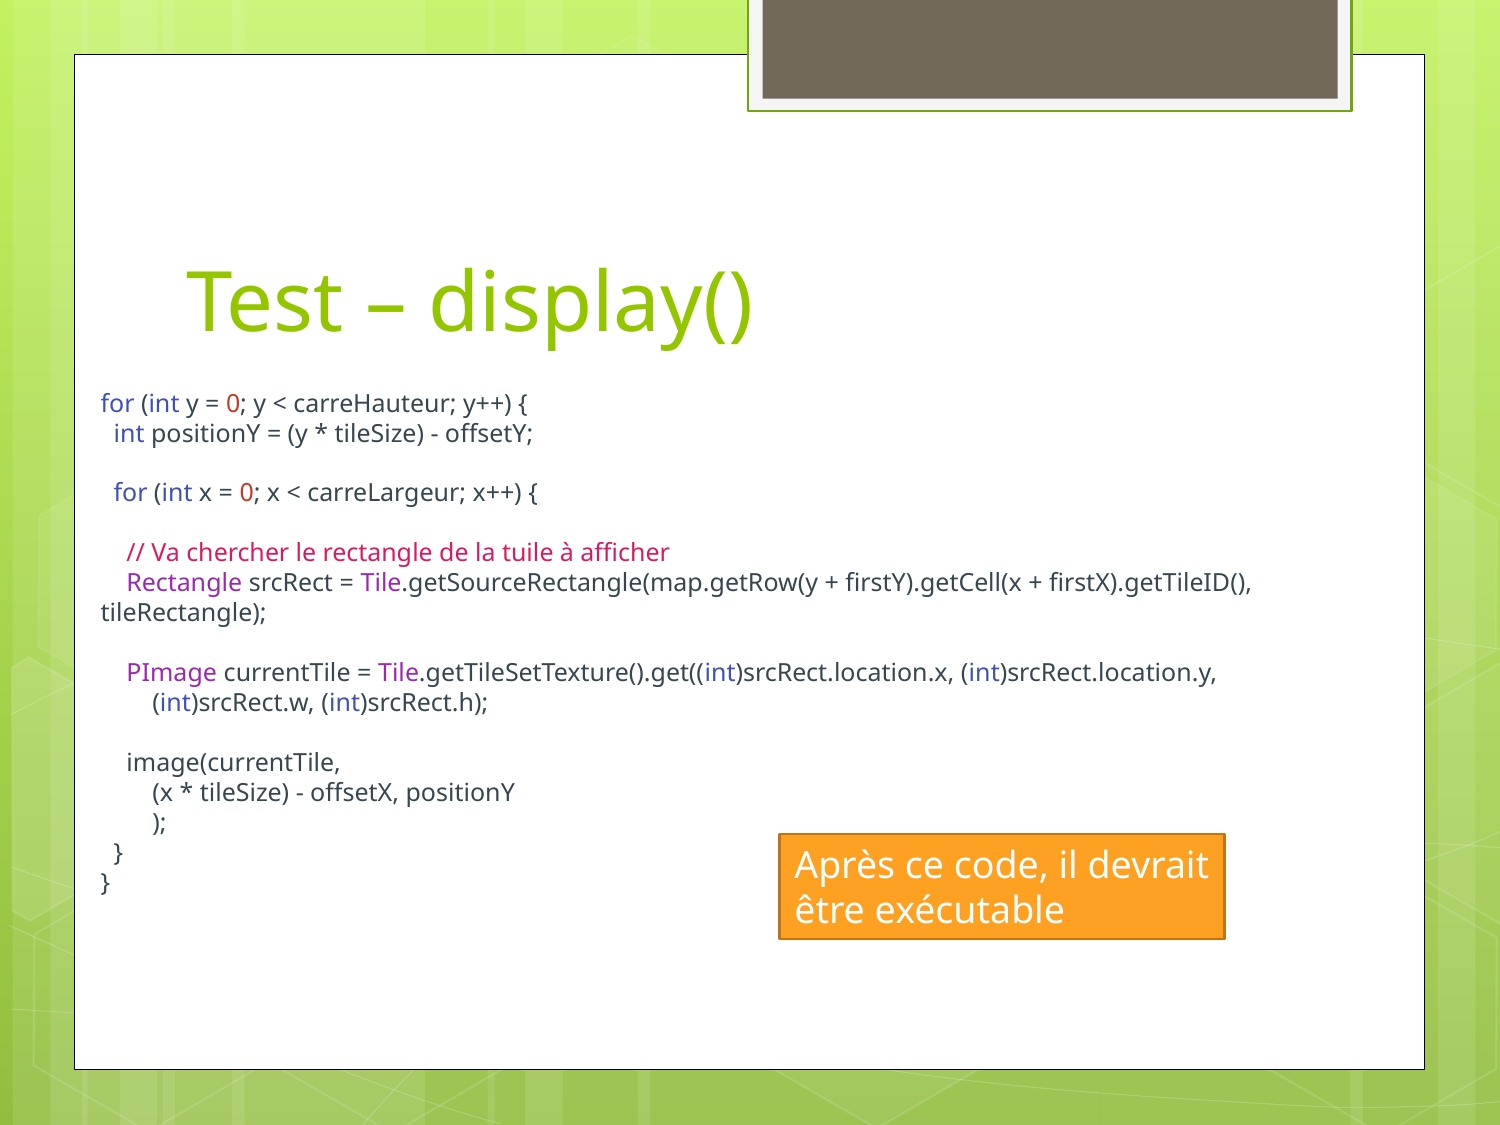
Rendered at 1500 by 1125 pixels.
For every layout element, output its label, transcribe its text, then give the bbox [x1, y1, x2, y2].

title Test – display() [171, 168, 1324, 357]
text_box for (int y = 0; y < carreHauteur; y++) { int positionY = (y * tileSize) - offsetY; for (int x = 0; x < carreLargeur; x++) { // Va chercher le rectangle de la tuile à afficher Rectangle srcRect = Tile.getSourceRectangle(map.getRow(y + firstY).getCell(x + firstX).getTileID(), tileRectangle); PImage currentTile = Tile.getTileSetTexture().get((int)srcRect.location.x, (int)srcRect.location.y, (int)srcRect.w, (int)srcRect.h); image(currentTile, (x * tileSize) - offsetX, positionY ); } } [85, 379, 1409, 964]
